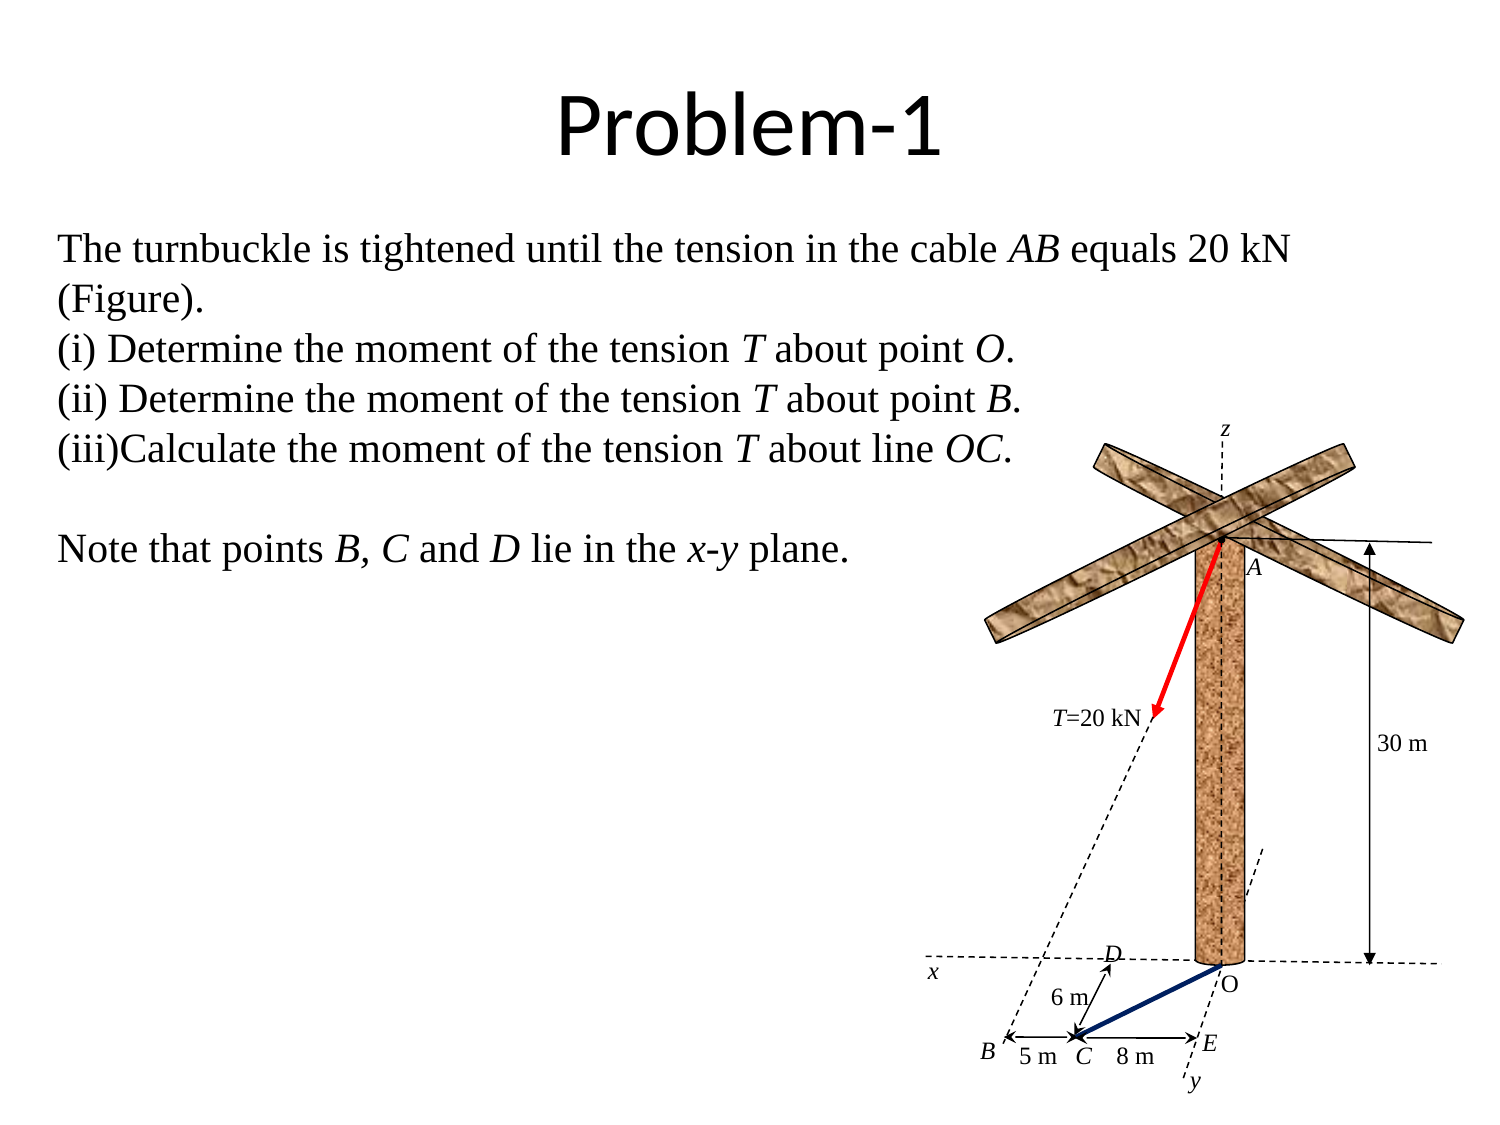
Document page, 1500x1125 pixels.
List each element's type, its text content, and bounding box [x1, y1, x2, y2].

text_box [912, 403, 1479, 1109]
list The turnbuckle is tightened until the tension in the cable AB equals 20 kN (Figure). (i) Determine the moment of the tension T about point O. (ii) Determine the moment of the tension T about point B. (iii)Calculate the moment of the tension T about line OC. Note that points B, C and D lie in the x-y plane. [41, 69, 1392, 723]
title Problem-1 [75, 24, 1425, 213]
